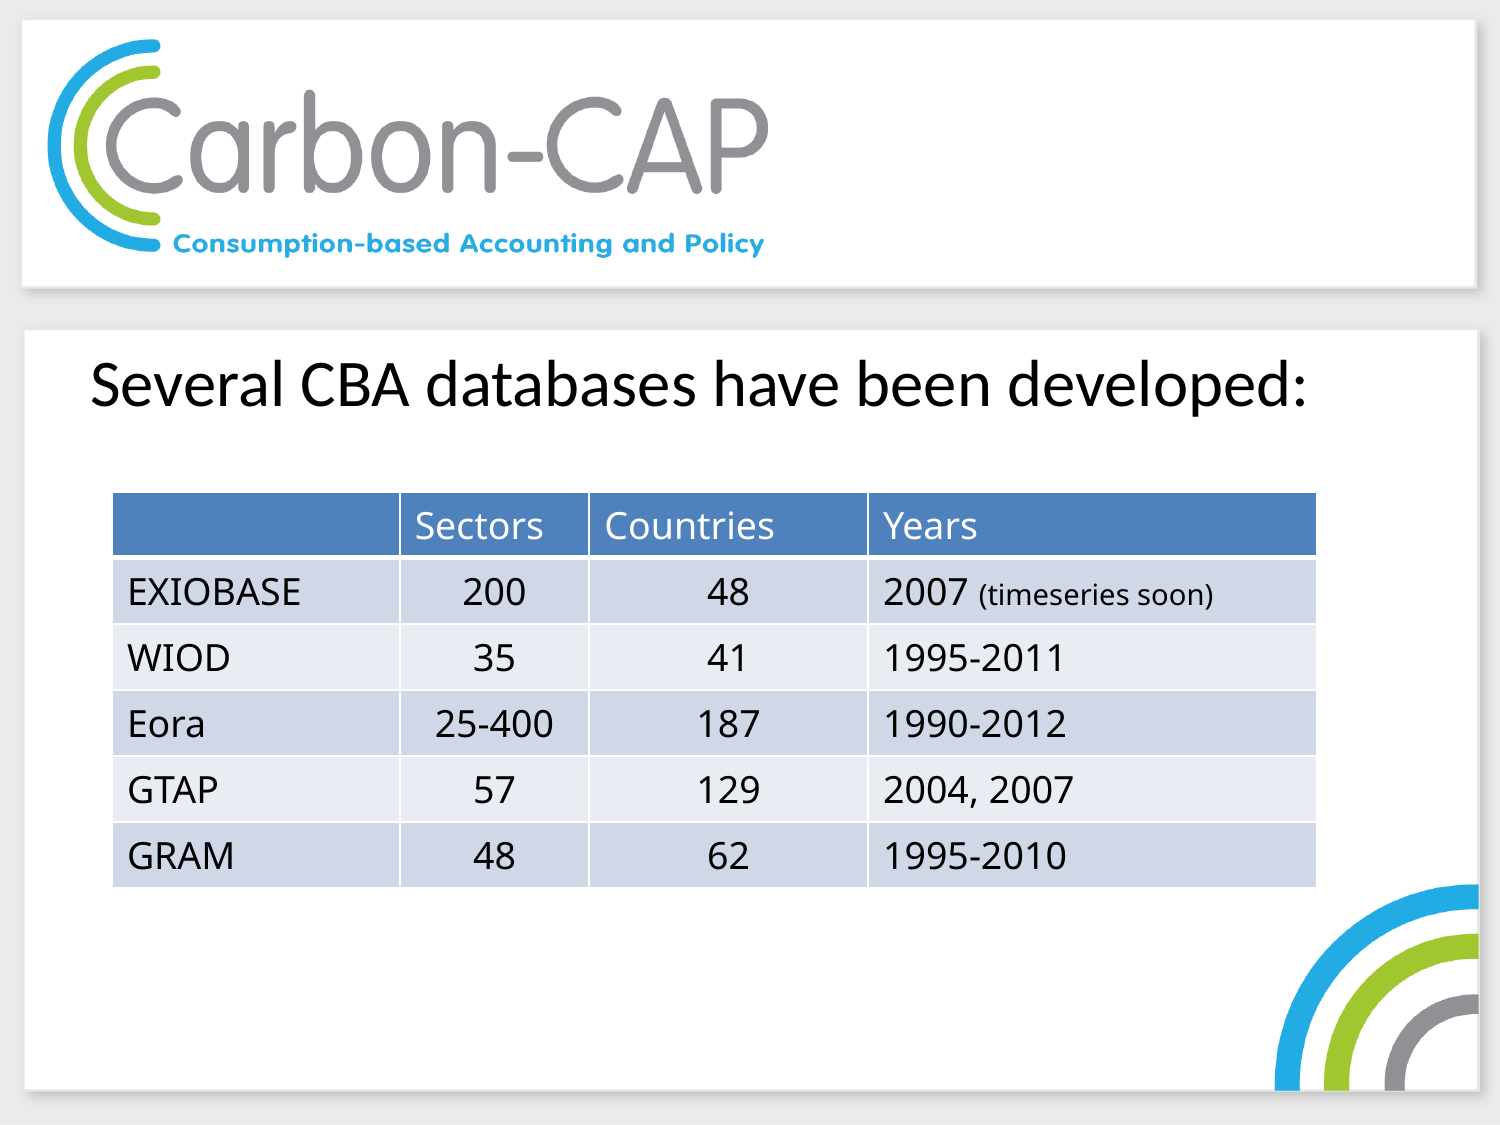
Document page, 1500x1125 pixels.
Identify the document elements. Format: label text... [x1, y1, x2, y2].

table_cell GRAM [113, 823, 399, 887]
table_cell 57 [401, 757, 588, 821]
table_cell 2007 (timeseries soon) [869, 560, 1316, 623]
table_cell 187 [590, 691, 867, 755]
table_cell 48 [401, 823, 588, 887]
table_cell 41 [590, 625, 867, 689]
table_cell 129 [590, 757, 867, 821]
table_cell Eora [113, 691, 399, 755]
table_cell WIOD [113, 625, 399, 689]
table_header Countries [590, 493, 867, 555]
table_cell 25-400 [401, 691, 588, 755]
table_cell GTAP [113, 757, 399, 821]
table_cell EXIOBASE [113, 560, 399, 623]
picture [0, 0, 1500, 1125]
table_cell 2004, 2007 [869, 757, 1316, 821]
table_cell 200 [401, 560, 588, 623]
table_header [113, 493, 399, 555]
list Several CBA databases have been developed: [75, 373, 1425, 480]
table_cell 48 [590, 560, 867, 623]
table_header Sectors [401, 493, 588, 555]
table_cell 35 [401, 625, 588, 689]
table_cell 62 [590, 823, 867, 887]
table_header Years [869, 493, 1316, 555]
table_cell 1995-2010 [869, 823, 1316, 887]
table_cell 1995-2011 [869, 625, 1316, 689]
table_cell 1990-2012 [869, 691, 1316, 755]
